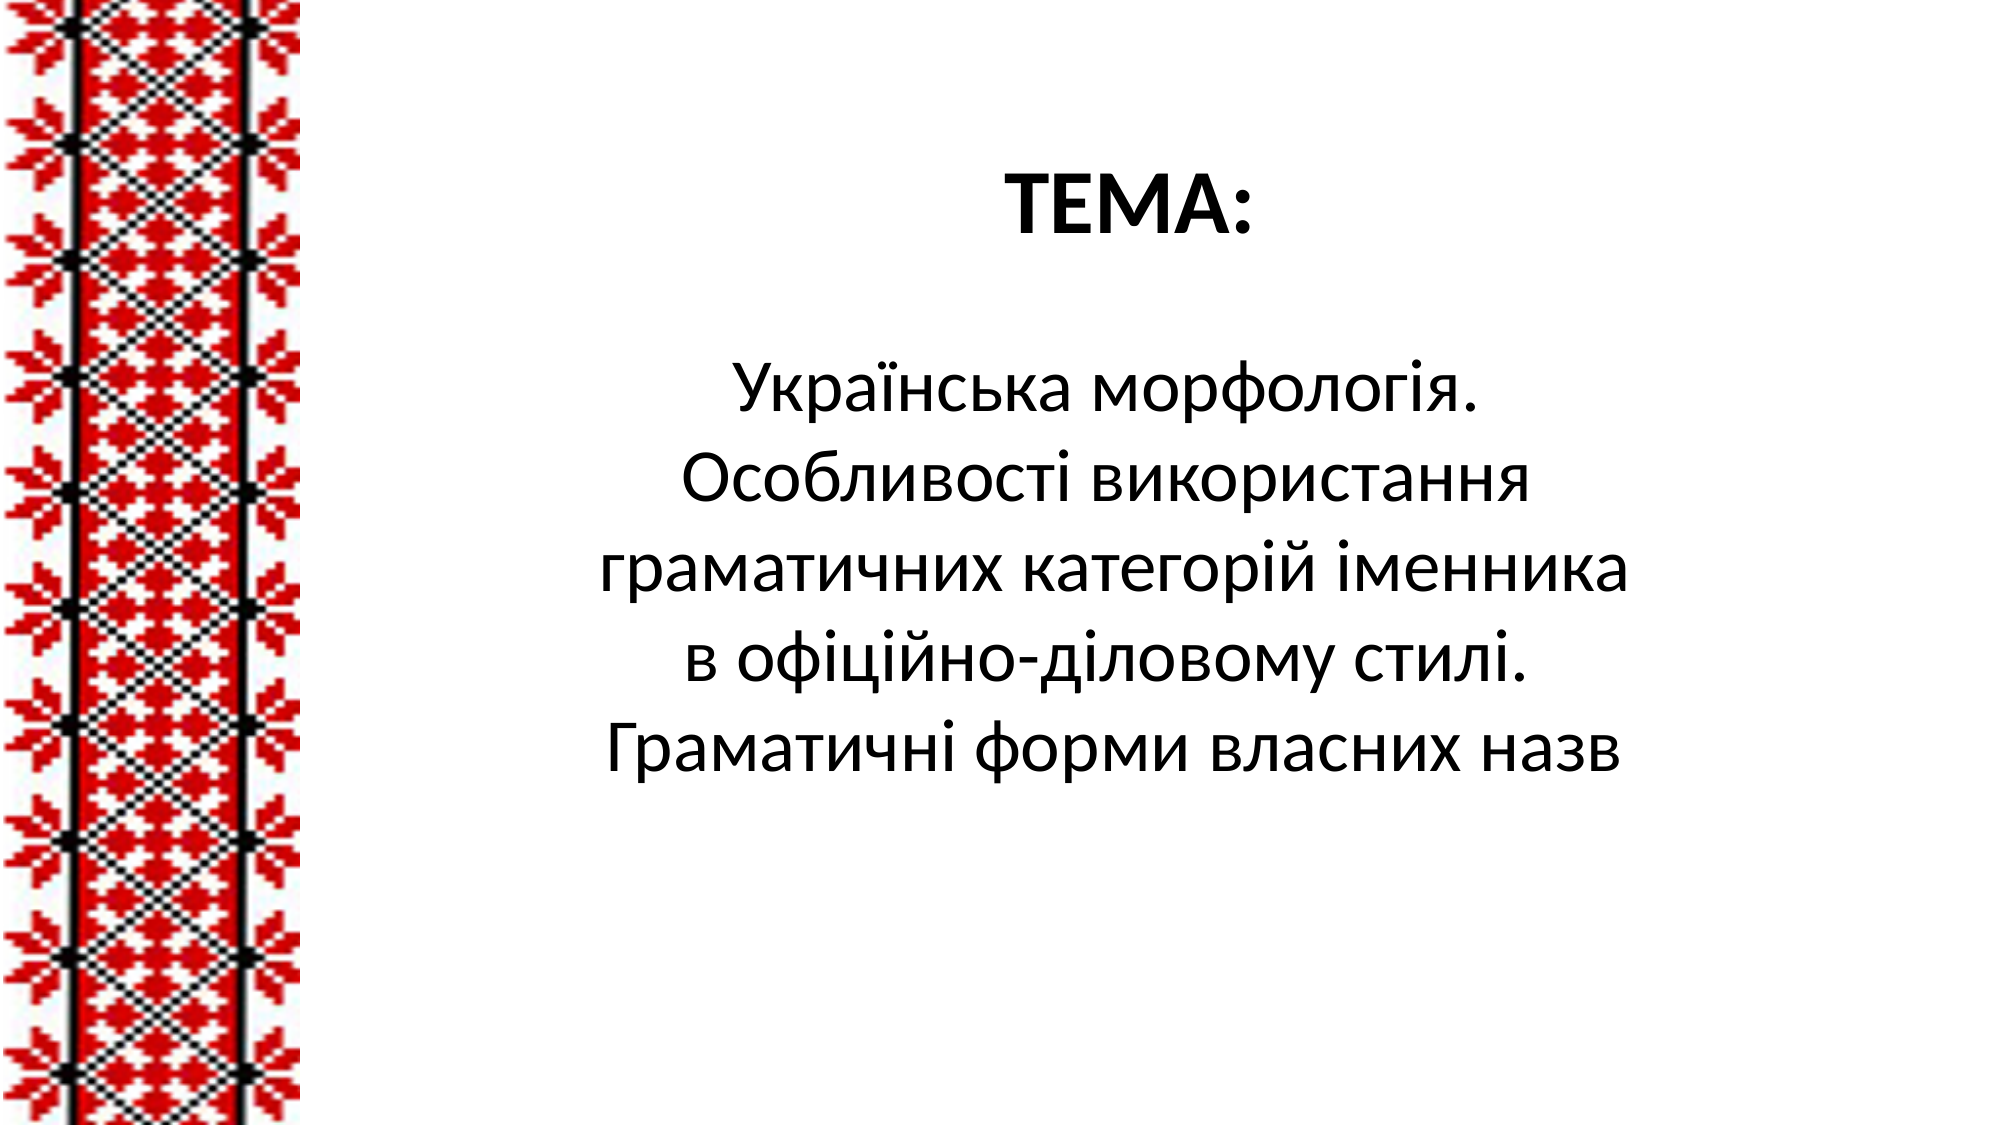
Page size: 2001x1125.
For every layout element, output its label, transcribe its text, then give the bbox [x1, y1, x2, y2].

picture [3, 0, 300, 1125]
text_box Українська морфологія. Особливості використання граматичних категорій іменника в офіційно-діловому стилі. Граматичні форми власних назв [584, 329, 1647, 794]
text_box ТЕМА: [989, 134, 1371, 259]
